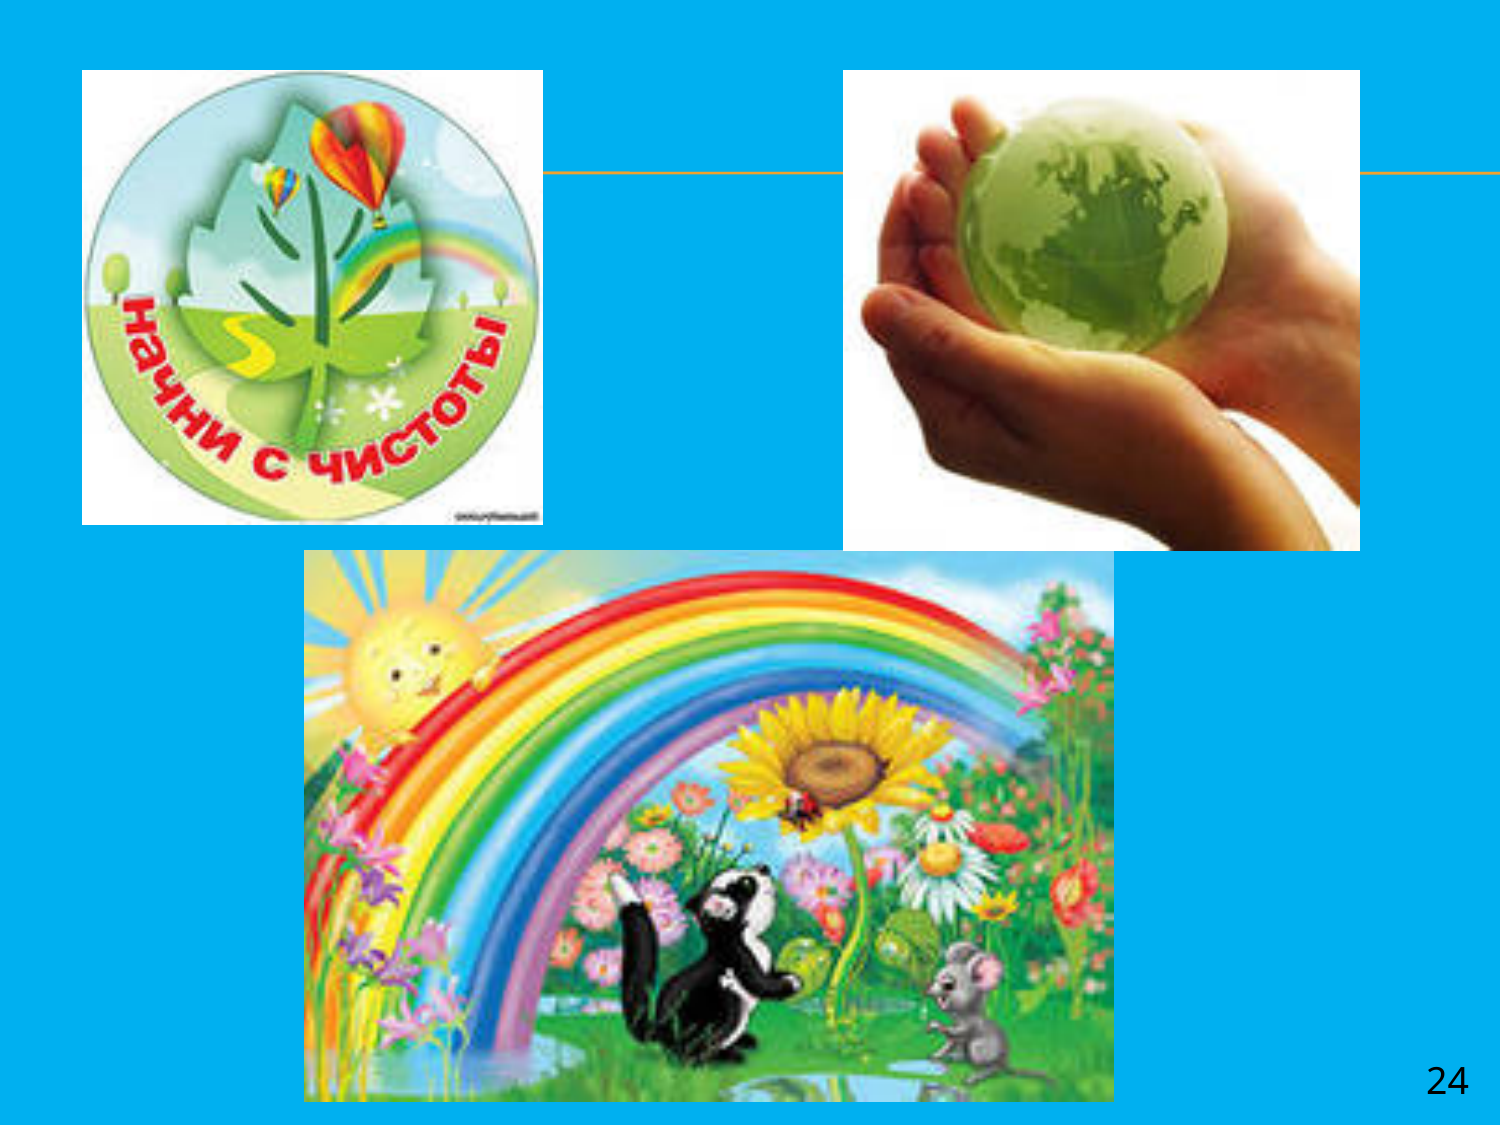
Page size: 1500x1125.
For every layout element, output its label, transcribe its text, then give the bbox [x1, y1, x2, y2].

picture [305, 551, 1113, 1101]
text_box 24 [1411, 1049, 1485, 1110]
picture [843, 71, 1360, 552]
picture [83, 71, 543, 524]
